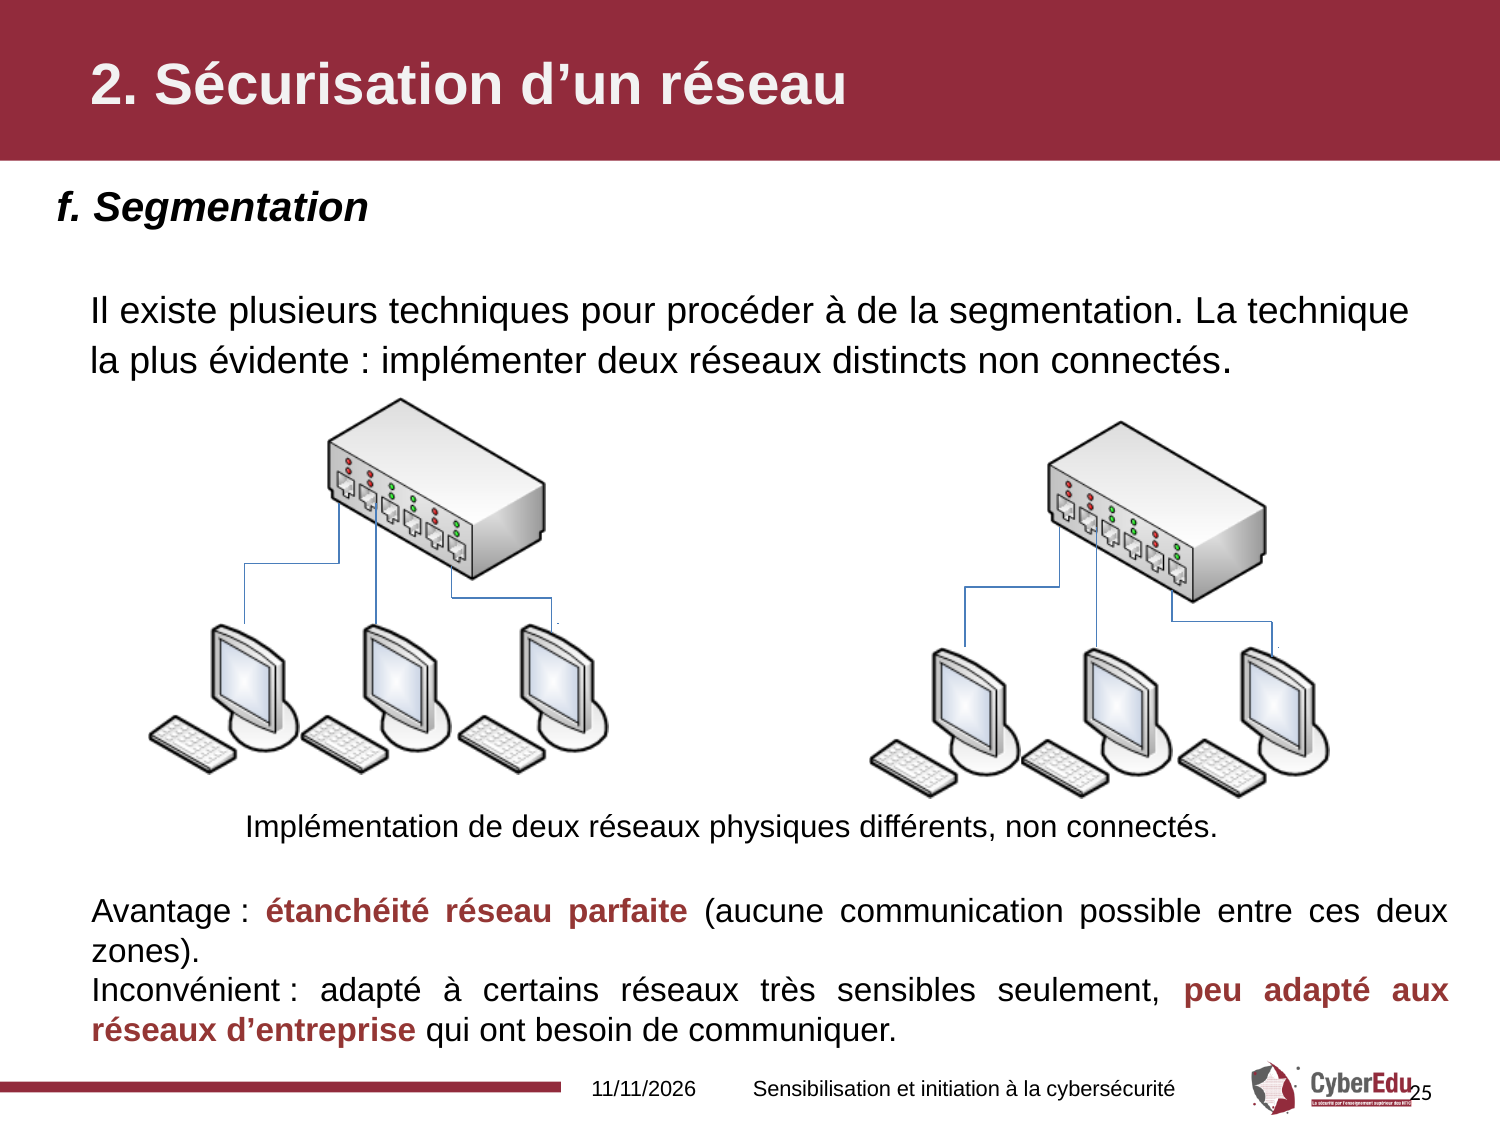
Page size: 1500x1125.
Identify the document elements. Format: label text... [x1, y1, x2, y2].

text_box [148, 396, 1330, 799]
text_box Implémentation de deux réseaux physiques différents, non connectés. [135, 798, 1330, 851]
picture [1246, 1060, 1412, 1115]
title 2. Sécurisation d’un réseau [75, 1, 1425, 161]
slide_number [561, 1057, 727, 1118]
footer Sensibilisation et initiation à la cybersécurité [738, 1057, 1236, 1118]
text_box f. Segmentation [41, 172, 1471, 268]
list Il existe plusieurs techniques pour procéder à de la segmentation. La technique la plus évidente : implémenter deux réseaux distincts non connectés. [75, 278, 1425, 1035]
text_box Avantage : étanchéité réseau parfaite (aucune communication possible entre ces deux zones). Inconvénient : adapté à certains réseaux très sensibles seulement, peu adapté aux réseaux d’entreprise qui ont besoin de communiquer. [76, 881, 1465, 1056]
